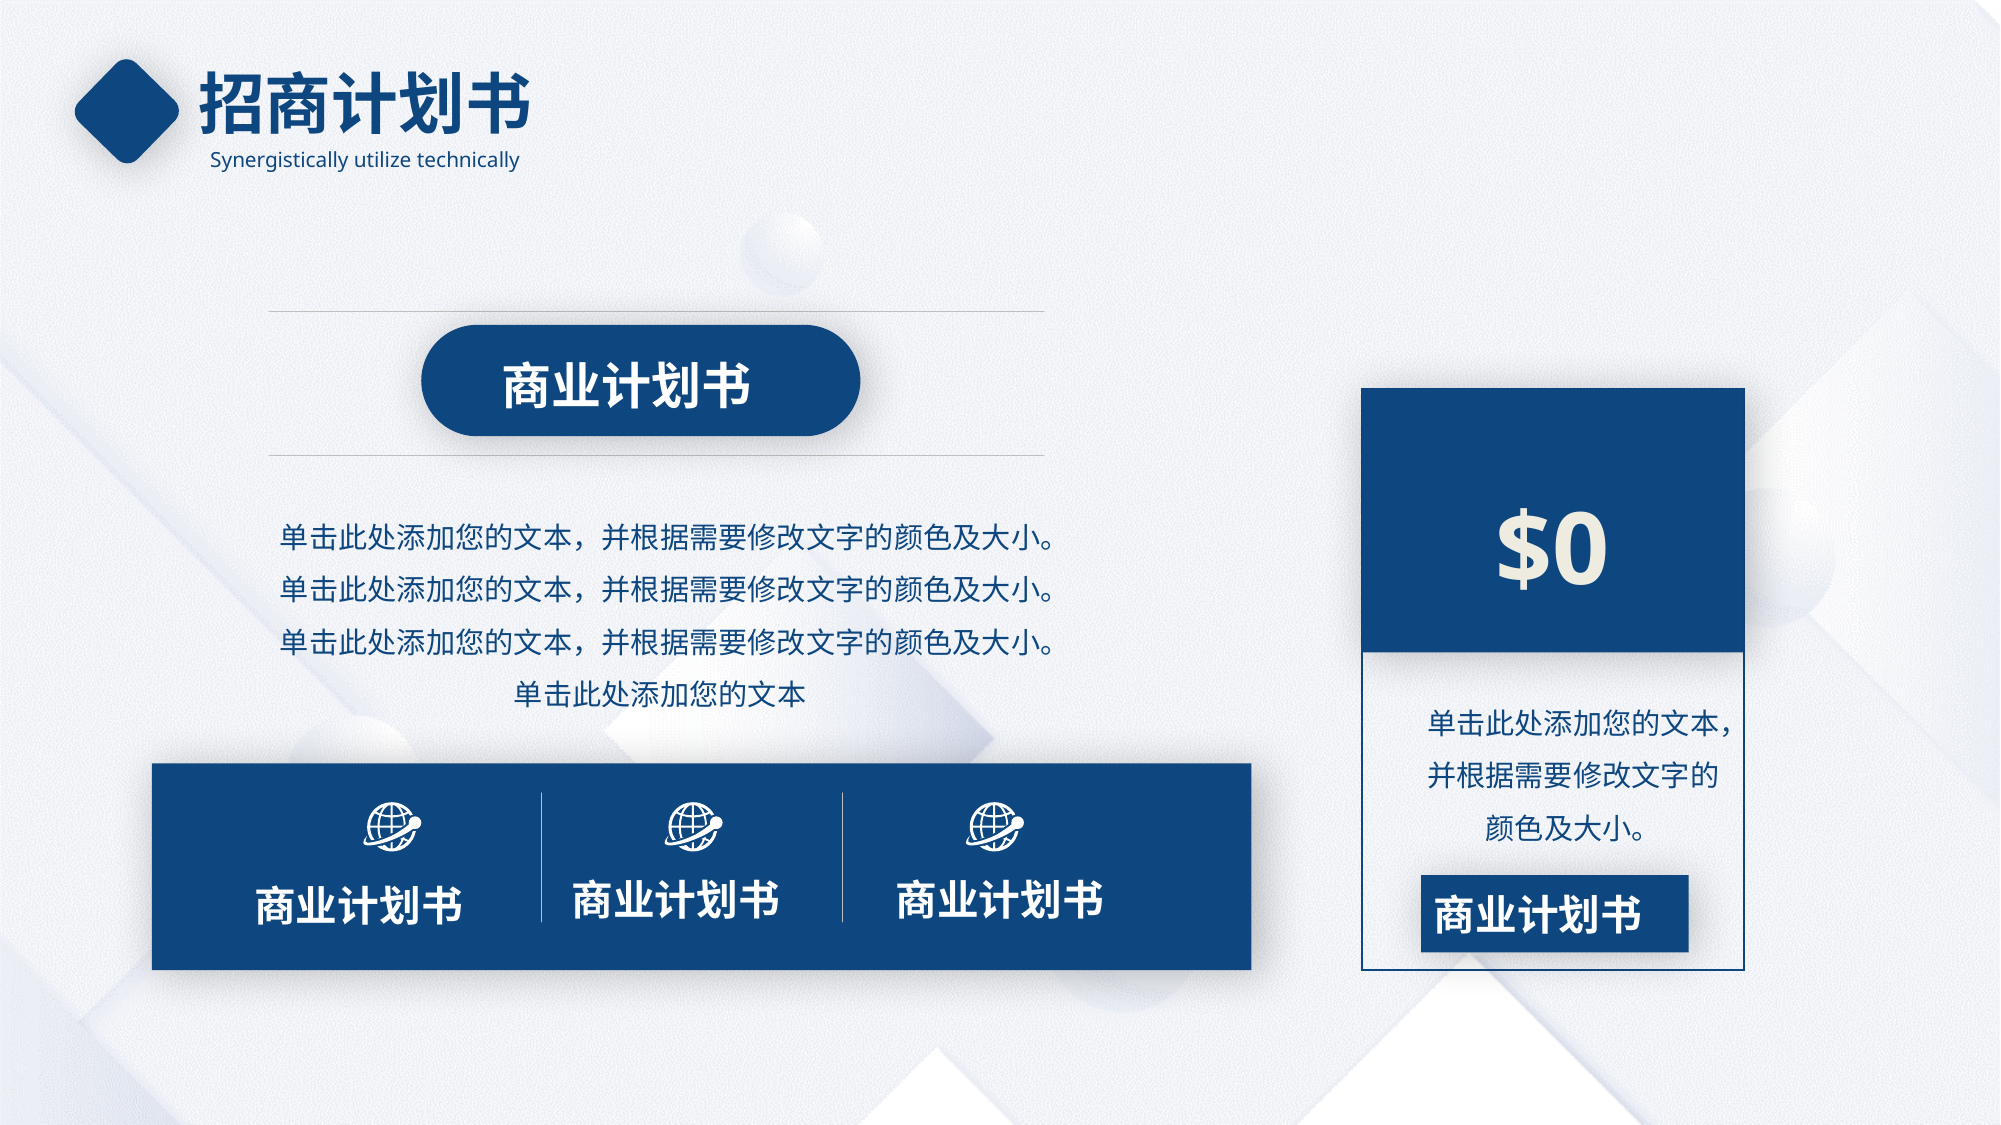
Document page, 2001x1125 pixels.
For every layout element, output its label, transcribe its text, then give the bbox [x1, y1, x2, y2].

text_box 商业计划书 [556, 866, 827, 932]
text_box [151, 762, 1252, 971]
text_box [1420, 874, 1690, 953]
text_box [1361, 387, 1745, 653]
text_box $ 0 [1436, 477, 1669, 614]
text_box 商业计划书 [239, 872, 509, 937]
text_box 招商计划书 [183, 54, 562, 150]
text_box [420, 323, 862, 438]
text_box [74, 59, 179, 164]
picture [0, 0, 2001, 1125]
text_box [965, 802, 1024, 852]
text_box Synergistically utilize technically [210, 133, 544, 172]
text_box 商业计划书 [1418, 880, 1687, 946]
text_box 单击此处添加您的文本，并根据需要修改文字的颜色及大小。 [1403, 680, 1744, 853]
text_box 商业计划书 [880, 866, 1151, 932]
text_box [363, 802, 422, 852]
text_box 单击此处添加您的文本，并根据需要修改文字的颜色及大小。单击此处添加您的文本，并根据需要修改文字的颜色及大小。单击此处添加您的文本，并根据需要修改文字的颜色及大小。单击此处添加您的文本 [256, 494, 1064, 719]
text_box 商业计划书 [486, 347, 796, 423]
text_box [1361, 672, 1745, 971]
text_box [664, 802, 723, 852]
